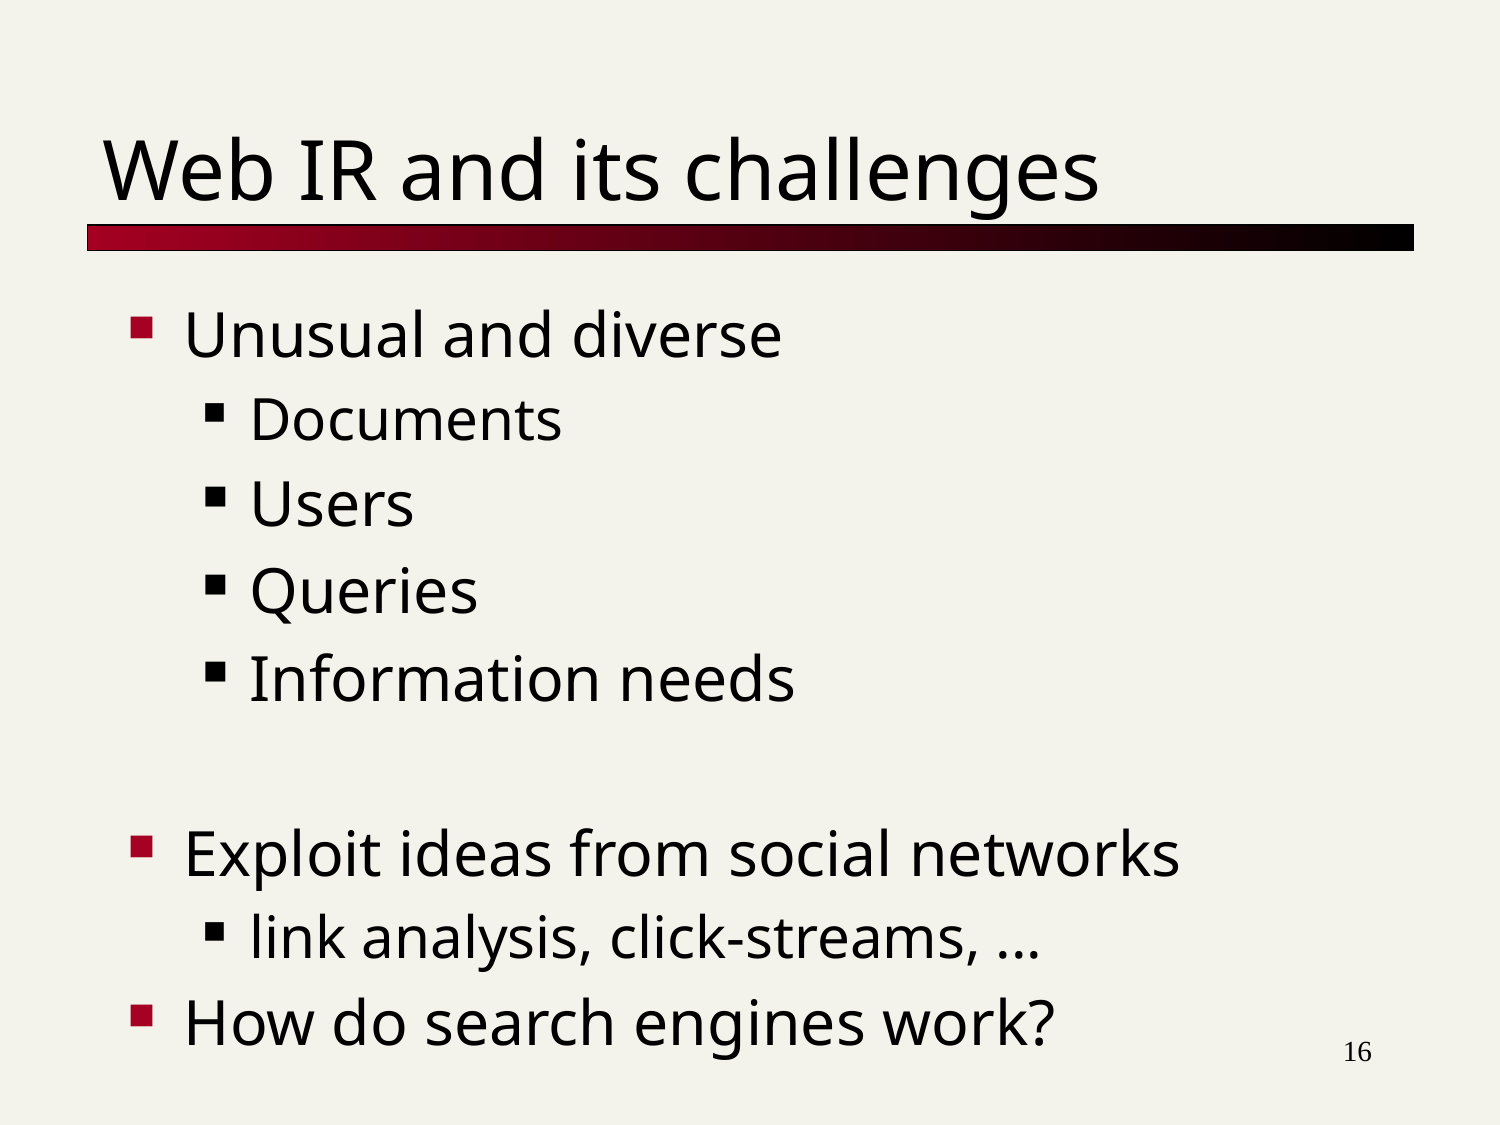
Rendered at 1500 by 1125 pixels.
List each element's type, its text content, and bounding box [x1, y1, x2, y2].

slide_number 16 [1074, 1024, 1388, 1101]
list Unusual and diverse Documents Users Queries Information needs Exploit ideas from social networks link analysis, click-streams, ... How do search engines work? [112, 287, 1388, 1088]
title Web IR and its challenges [87, 62, 1413, 226]
